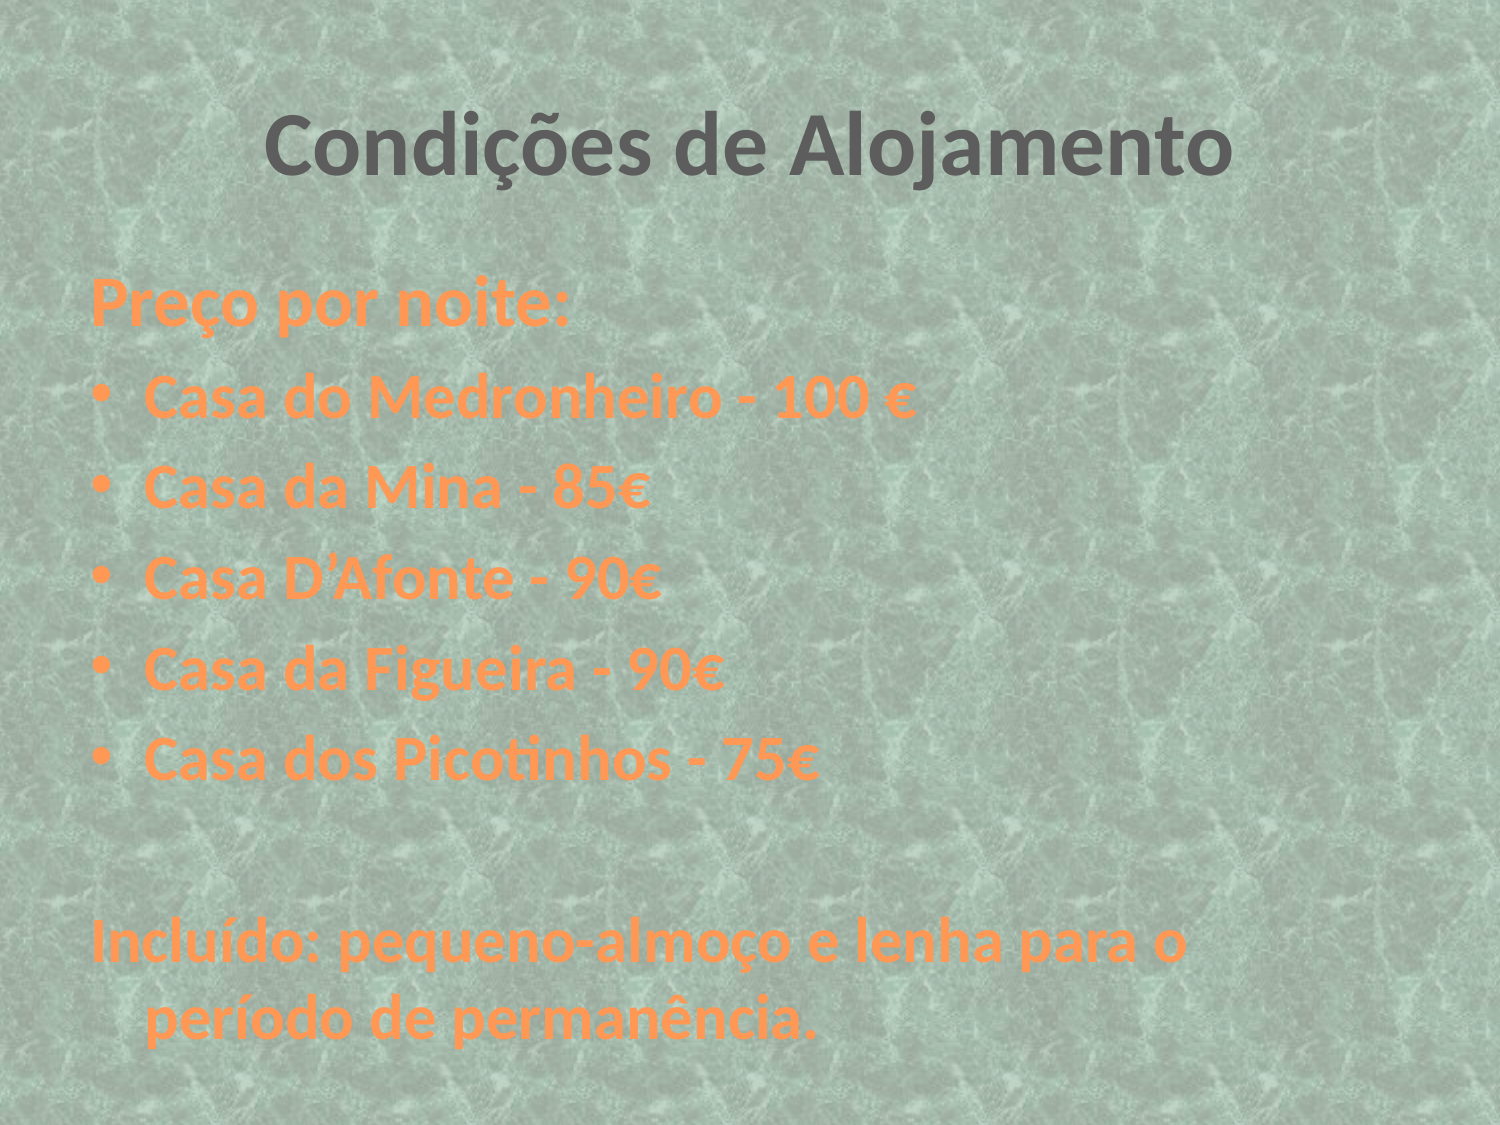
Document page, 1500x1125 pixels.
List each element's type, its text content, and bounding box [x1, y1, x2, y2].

list Preço por noite: Casa do Medronheiro - 100 € Casa da Mina - 85€ Casa D’Afonte - 90€ Casa da Figueira - 90€ Casa dos Picotinhos - 75€ Incluído: pequeno-almoço e lenha para o período de permanência. [75, 246, 1442, 1067]
title Condições de Alojamento [75, 45, 1425, 233]
